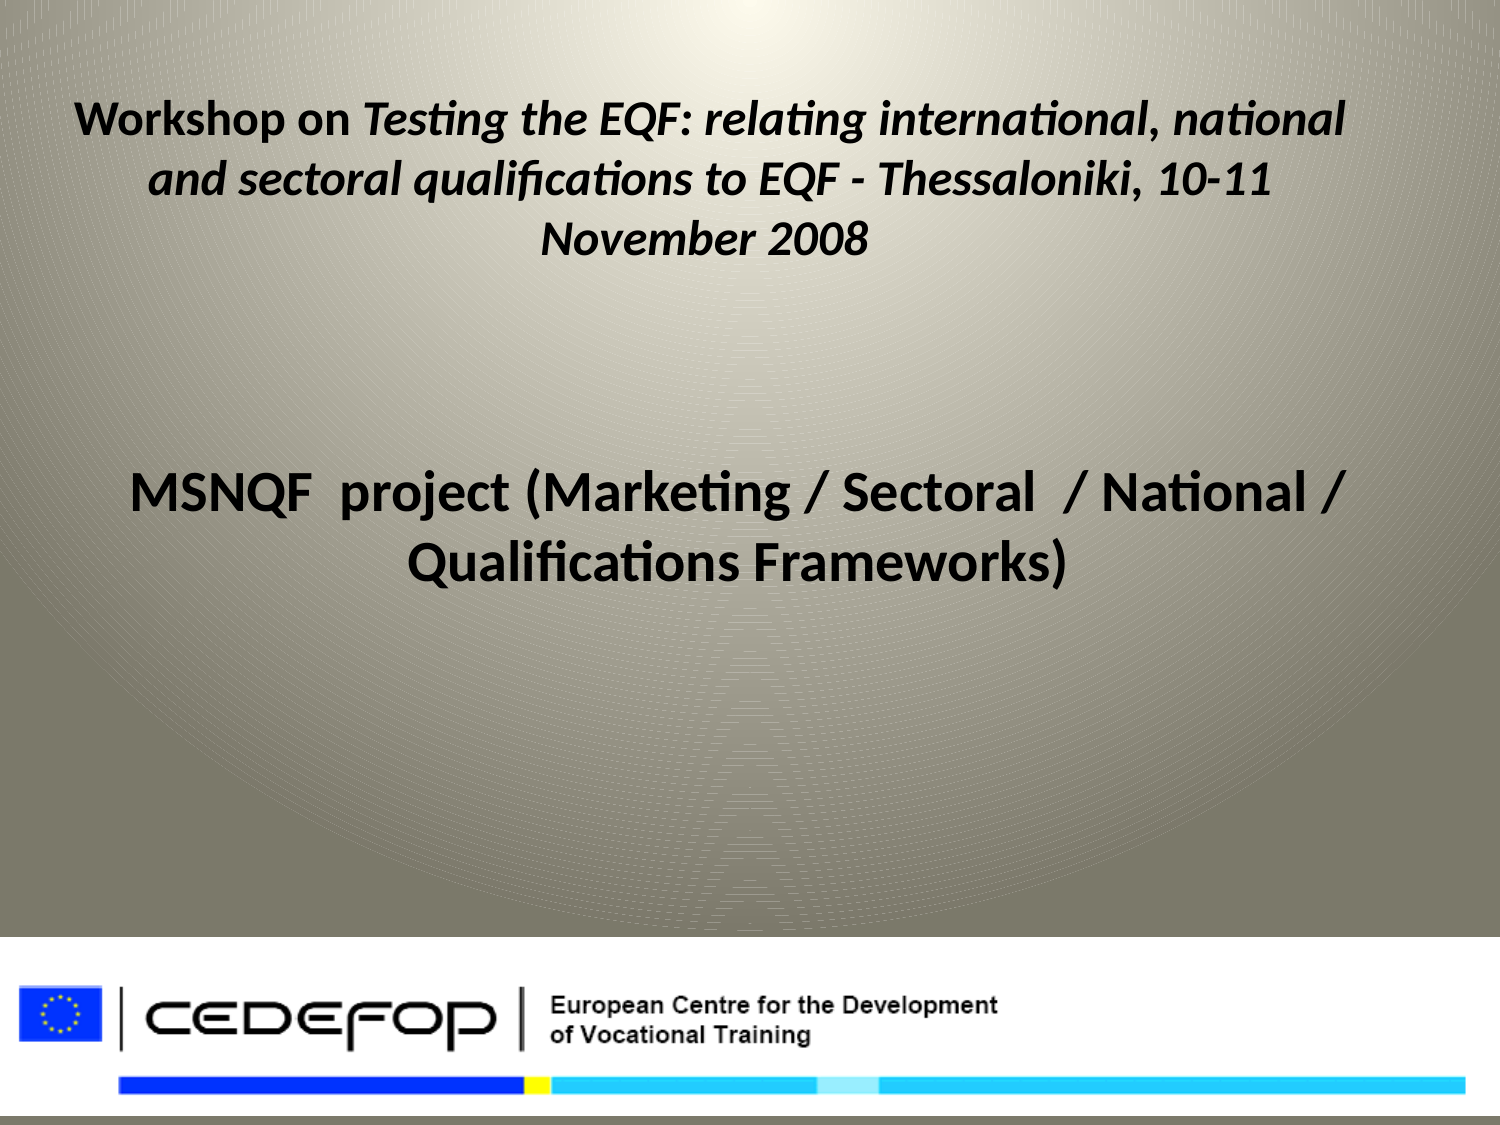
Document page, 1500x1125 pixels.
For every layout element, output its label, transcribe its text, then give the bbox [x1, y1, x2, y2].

picture [0, 937, 1500, 1116]
text_box MSNQF project (Marketing / Sectoral / National / Qualifications Frameworks) [70, 445, 1407, 600]
title Workshop on Testing the EQF: relating international, national and sectoral qualifications to EQF - Thessaloniki, 10-11 November 2008 [35, 82, 1386, 270]
